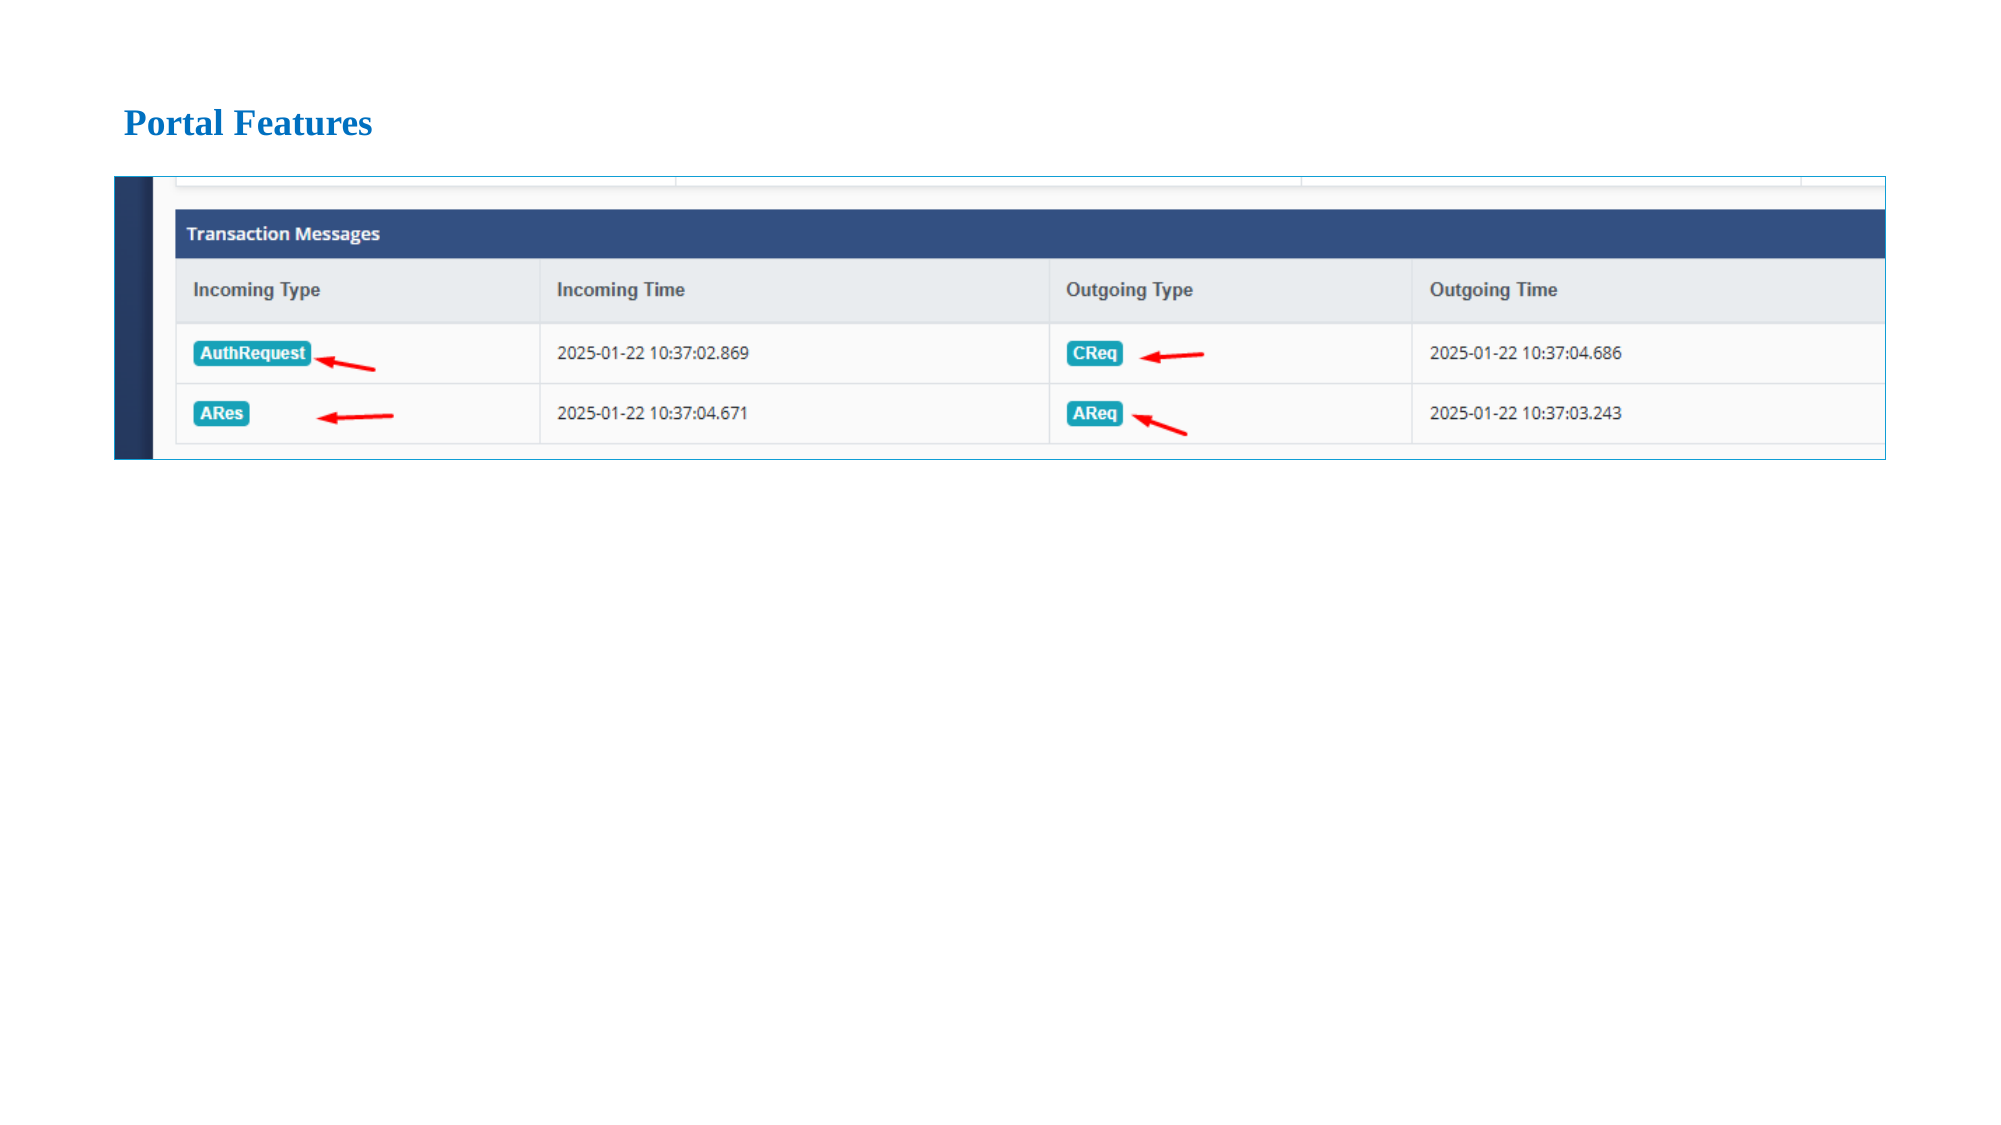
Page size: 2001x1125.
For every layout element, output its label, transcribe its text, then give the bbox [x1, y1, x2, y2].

text_box Portal Features [109, 90, 388, 150]
picture [116, 178, 1884, 458]
